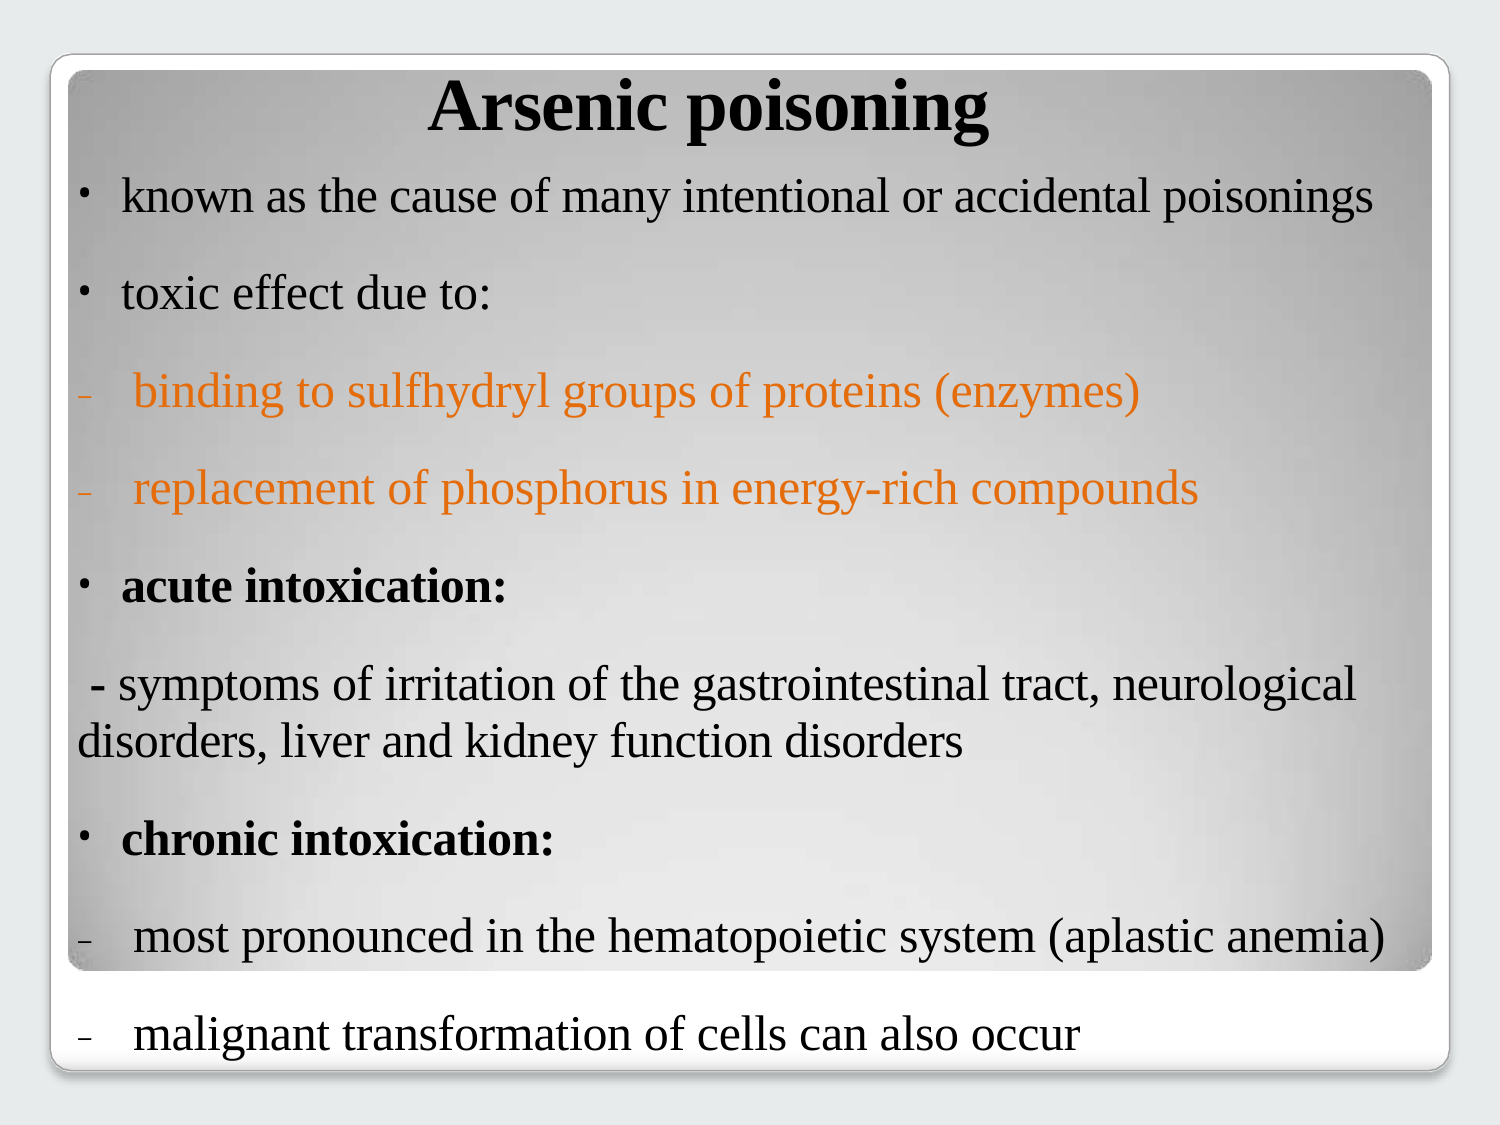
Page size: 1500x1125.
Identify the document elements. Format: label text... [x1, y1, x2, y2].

picture [36, 46, 1464, 1094]
title Arsenic poisoning [425, 53, 1020, 160]
text_box known as the cause of many intentional or accidental poisonings toxic effect due to: binding to sulfhydryl groups of proteins (enzymes) replacement of phosphorus in energy-rich compounds acute intoxication: - symptoms of irritation of the gastrointestinal tract, neurological disorders, liver and kidney function disorders chronic intoxication: most pronounced in the hematopoietic system (aplastic anemia) malignant transformation of cells can also occur [75, 160, 1463, 1061]
